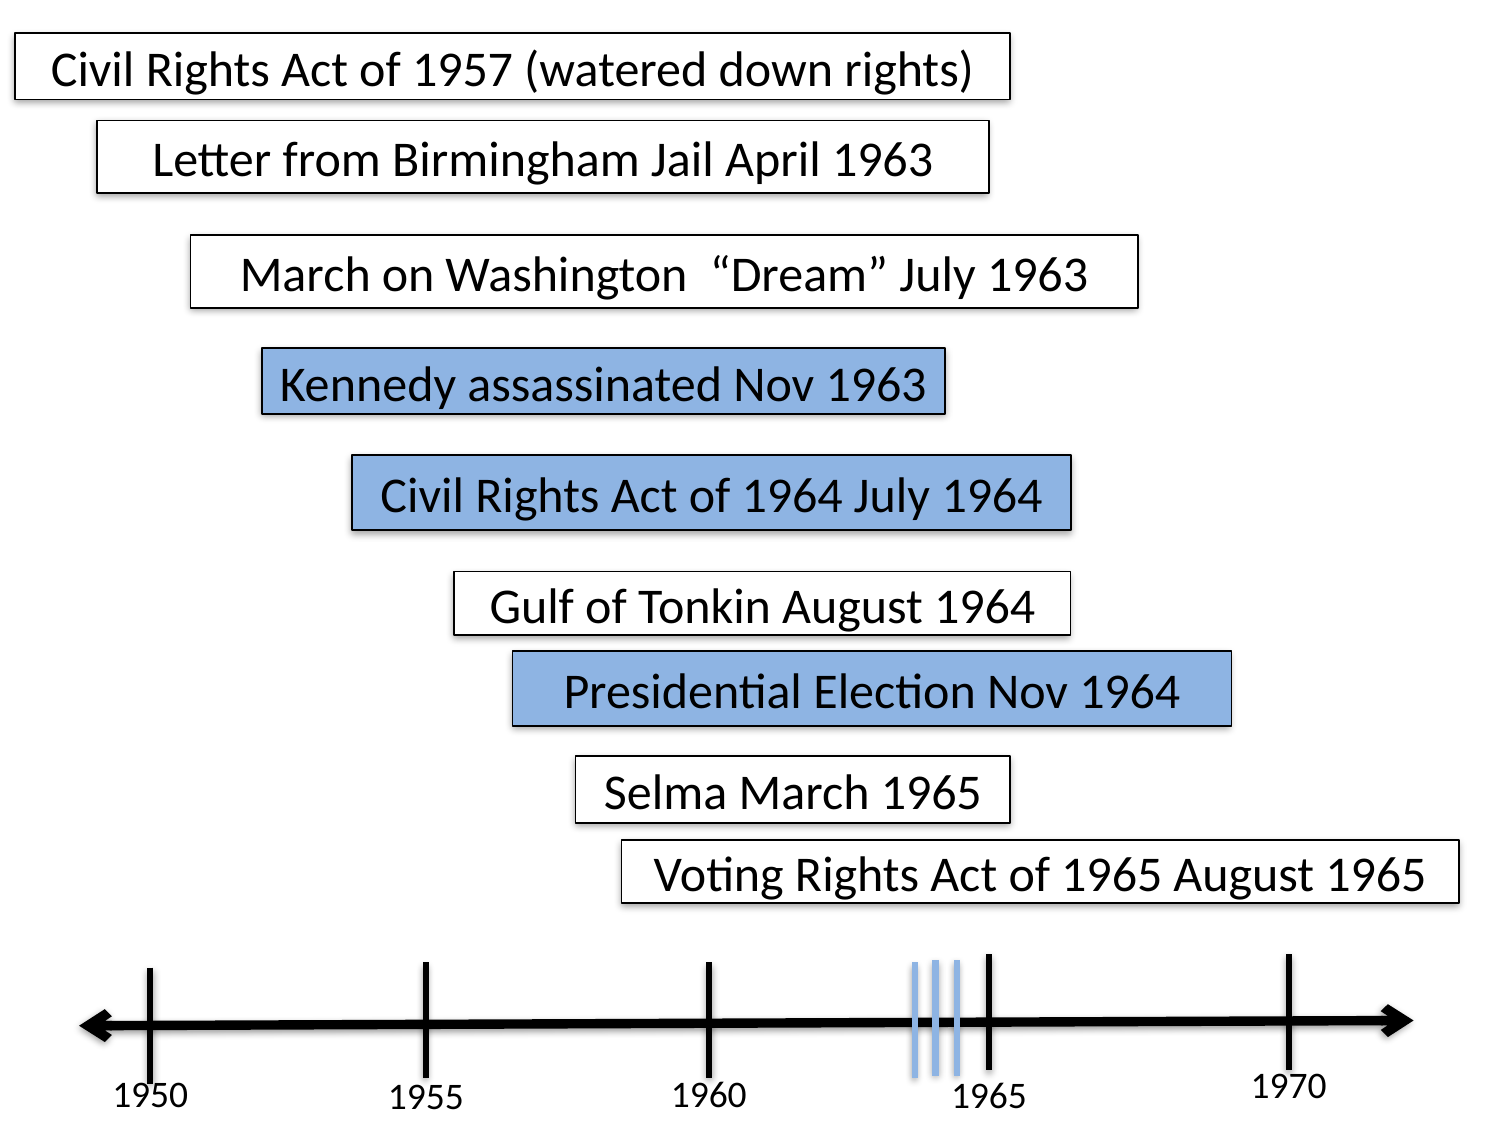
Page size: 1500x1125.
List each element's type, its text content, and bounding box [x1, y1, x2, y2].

text_box Presidential Election Nov 1964 [512, 650, 1232, 727]
text_box 1950 [97, 1062, 204, 1123]
text_box 1955 [373, 1064, 479, 1125]
text_box 1965 [936, 1063, 1042, 1124]
text_box March on Washington “Dream” July 1963 [190, 234, 1139, 309]
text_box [940, 1020, 952, 1026]
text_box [155, 1020, 421, 1026]
text_box Letter from Birmingham Jail April 1963 [96, 120, 990, 194]
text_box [713, 1020, 910, 1026]
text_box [962, 1020, 984, 1026]
text_box Civil Rights Act of 1964 July 1964 [351, 454, 1072, 531]
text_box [431, 1020, 704, 1026]
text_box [1294, 1020, 1414, 1026]
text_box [78, 1020, 145, 1026]
text_box Gulf of Tonkin August 1964 [453, 571, 1071, 636]
text_box 1970 [1235, 1053, 1342, 1114]
text_box Civil Rights Act of 1957 (watered down rights) [14, 32, 1011, 100]
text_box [920, 1020, 931, 1026]
text_box 1960 [655, 1062, 762, 1123]
text_box Selma March 1965 [575, 755, 1011, 824]
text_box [993, 1020, 1284, 1026]
text_box Kennedy assassinated Nov 1963 [261, 347, 946, 415]
text_box Voting Rights Act of 1965 August 1965 [621, 839, 1460, 904]
